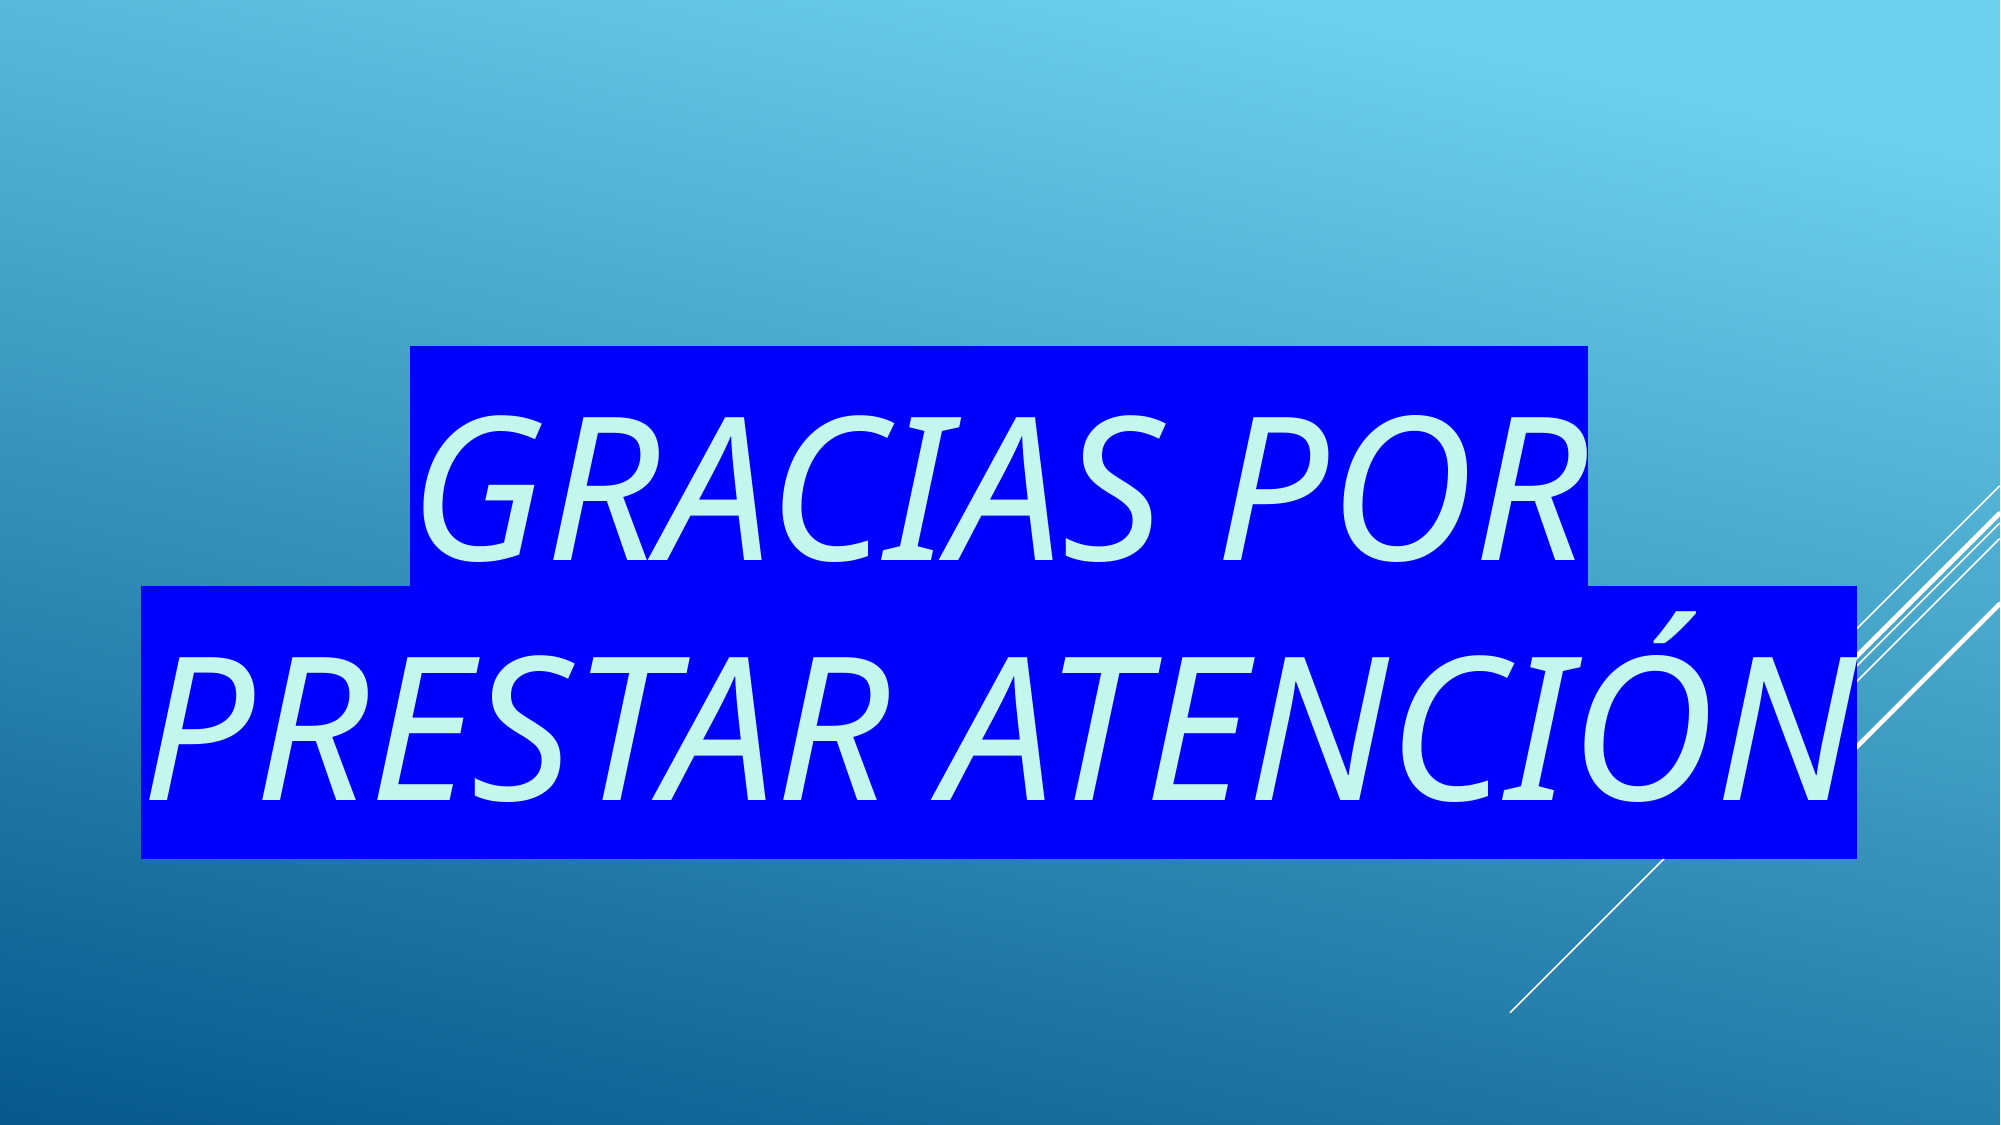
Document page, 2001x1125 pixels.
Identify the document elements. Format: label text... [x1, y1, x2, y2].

title Gracias por prestar atención [23, 291, 1975, 909]
